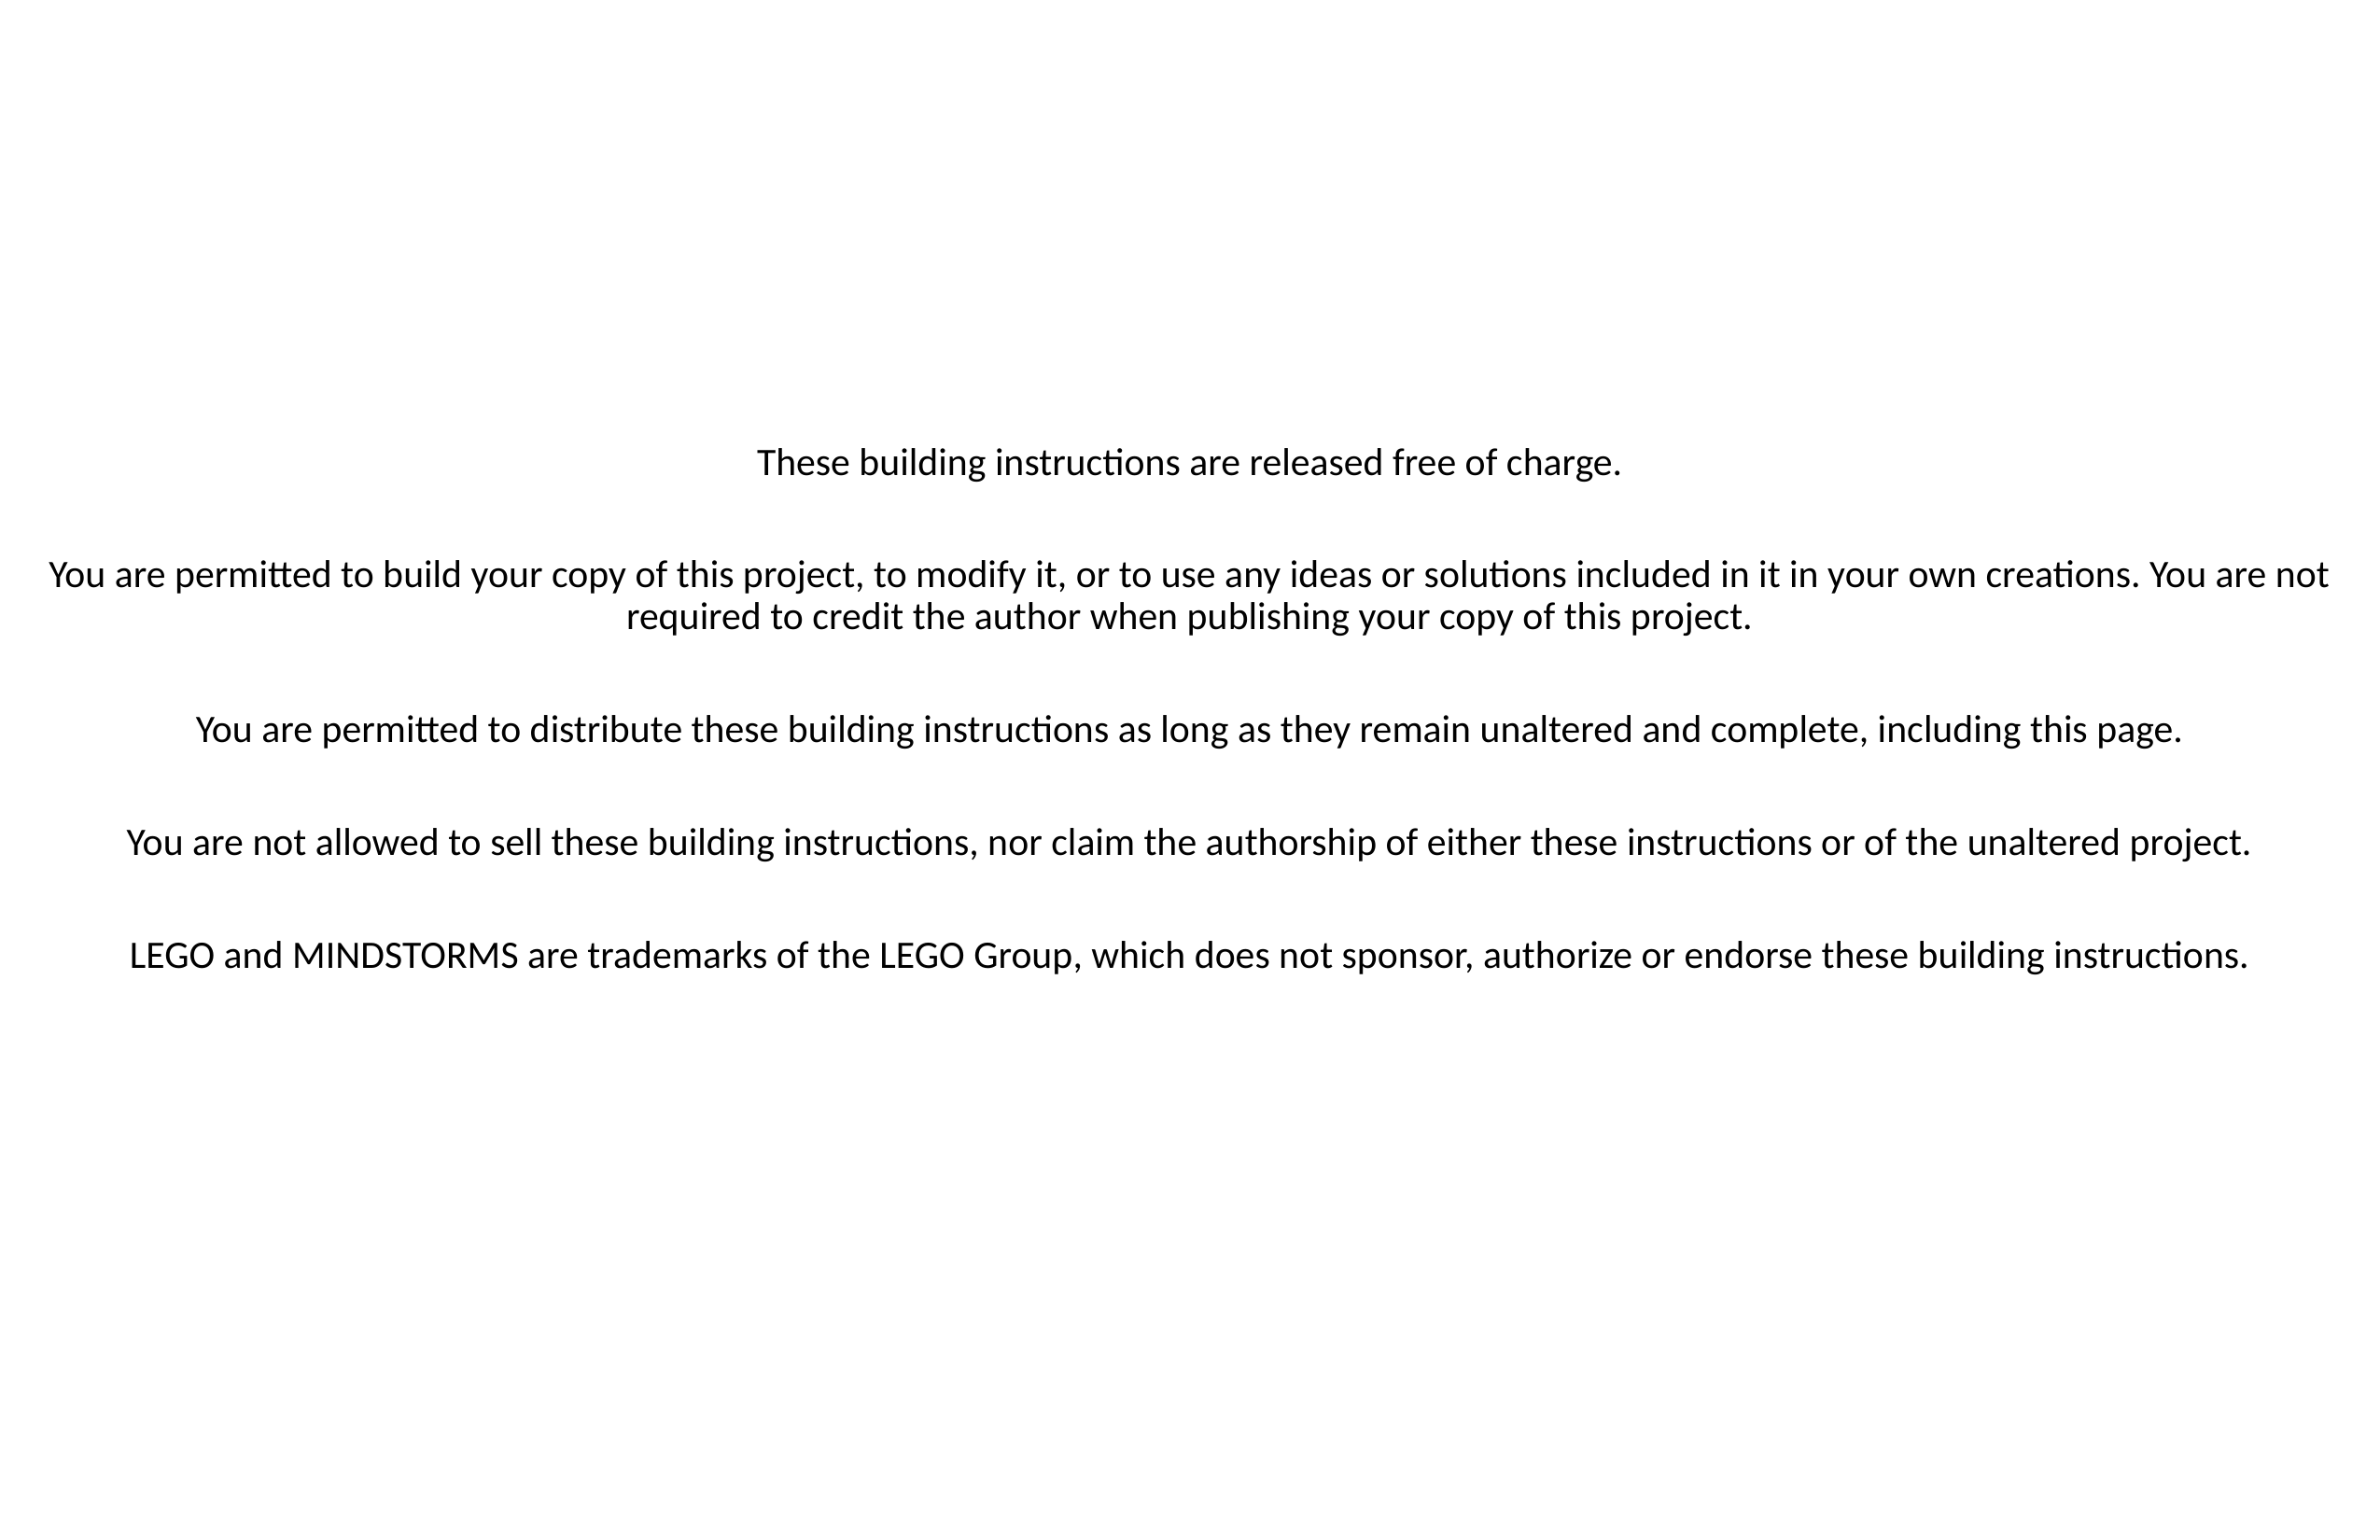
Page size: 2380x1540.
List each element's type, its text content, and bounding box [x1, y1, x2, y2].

list These building instructions are released free of charge. You are permitted to build your copy of this project, to modify it, or to use any ideas or solutions included in it in your own creations. You are not required to credit the author when publishing your copy of this project. You are permitted to distribute these building instructions as long as they remain unaltered and complete, including this page. You are not allowed to sell these building instructions, nor claim the authorship of either these instructions or of the unaltered project. LEGO and MINDSTORMS are trademarks of the LEGO Group, which does not sponsor, authorize or endorse these building instructions. [0, 434, 2380, 1477]
